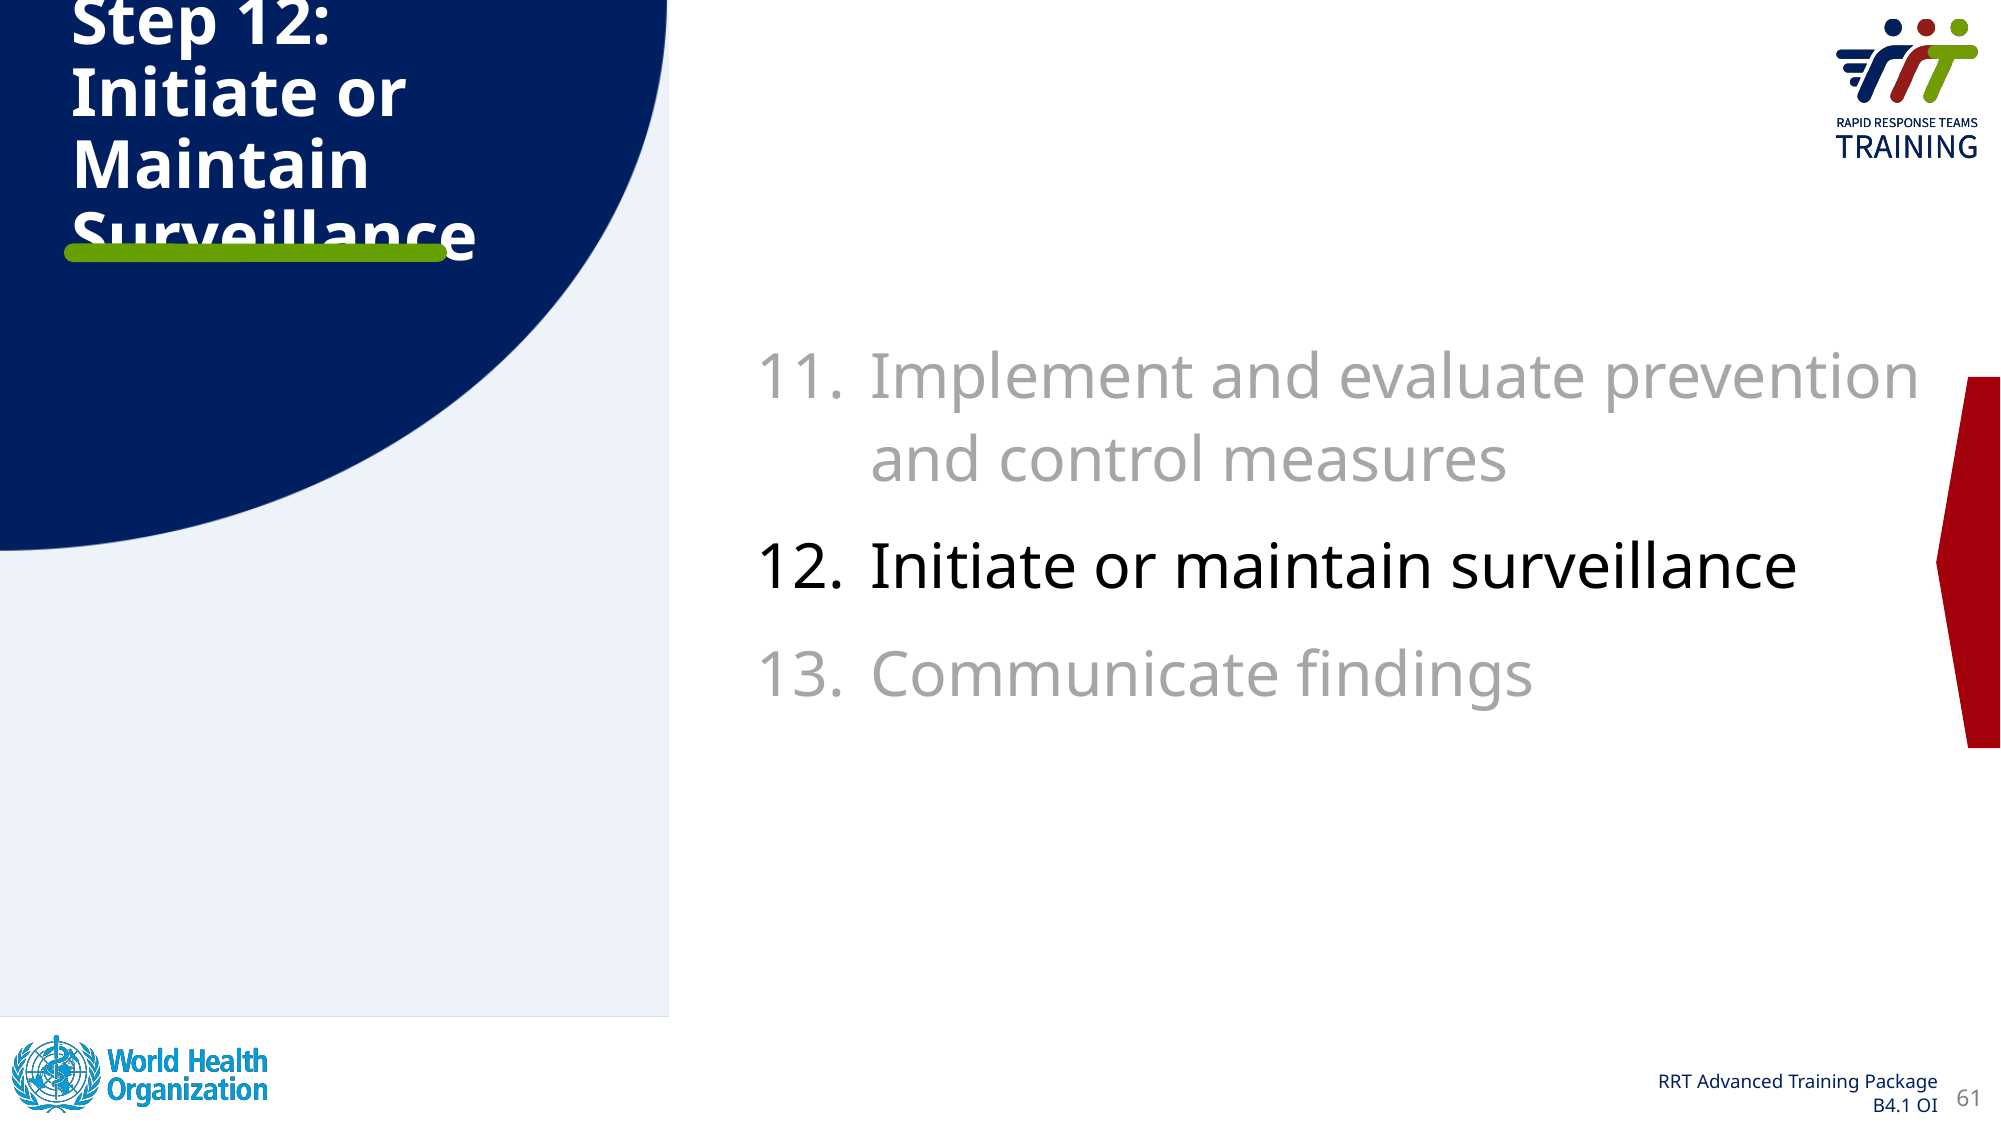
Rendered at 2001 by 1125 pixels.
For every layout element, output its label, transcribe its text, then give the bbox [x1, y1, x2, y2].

picture [46, 1056, 54, 1062]
picture [30, 1083, 37, 1091]
picture [12, 1035, 54, 1068]
title Step 12: Initiate or Maintain Surveillance [63, 17, 600, 245]
text_box [63, 243, 448, 263]
picture [12, 1083, 48, 1113]
picture [24, 1054, 36, 1087]
picture [34, 1054, 43, 1078]
picture [59, 1035, 267, 1113]
picture [1835, 19, 1978, 167]
picture [71, 1053, 90, 1091]
picture [40, 1062, 47, 1070]
picture [36, 1088, 78, 1105]
picture [22, 1062, 26, 1077]
picture [0, 0, 669, 1018]
text_box Implement and evaluate prevention and control measures Initiate or maintain surveillance Communicate findings [749, 321, 1934, 804]
picture [50, 1108, 62, 1113]
